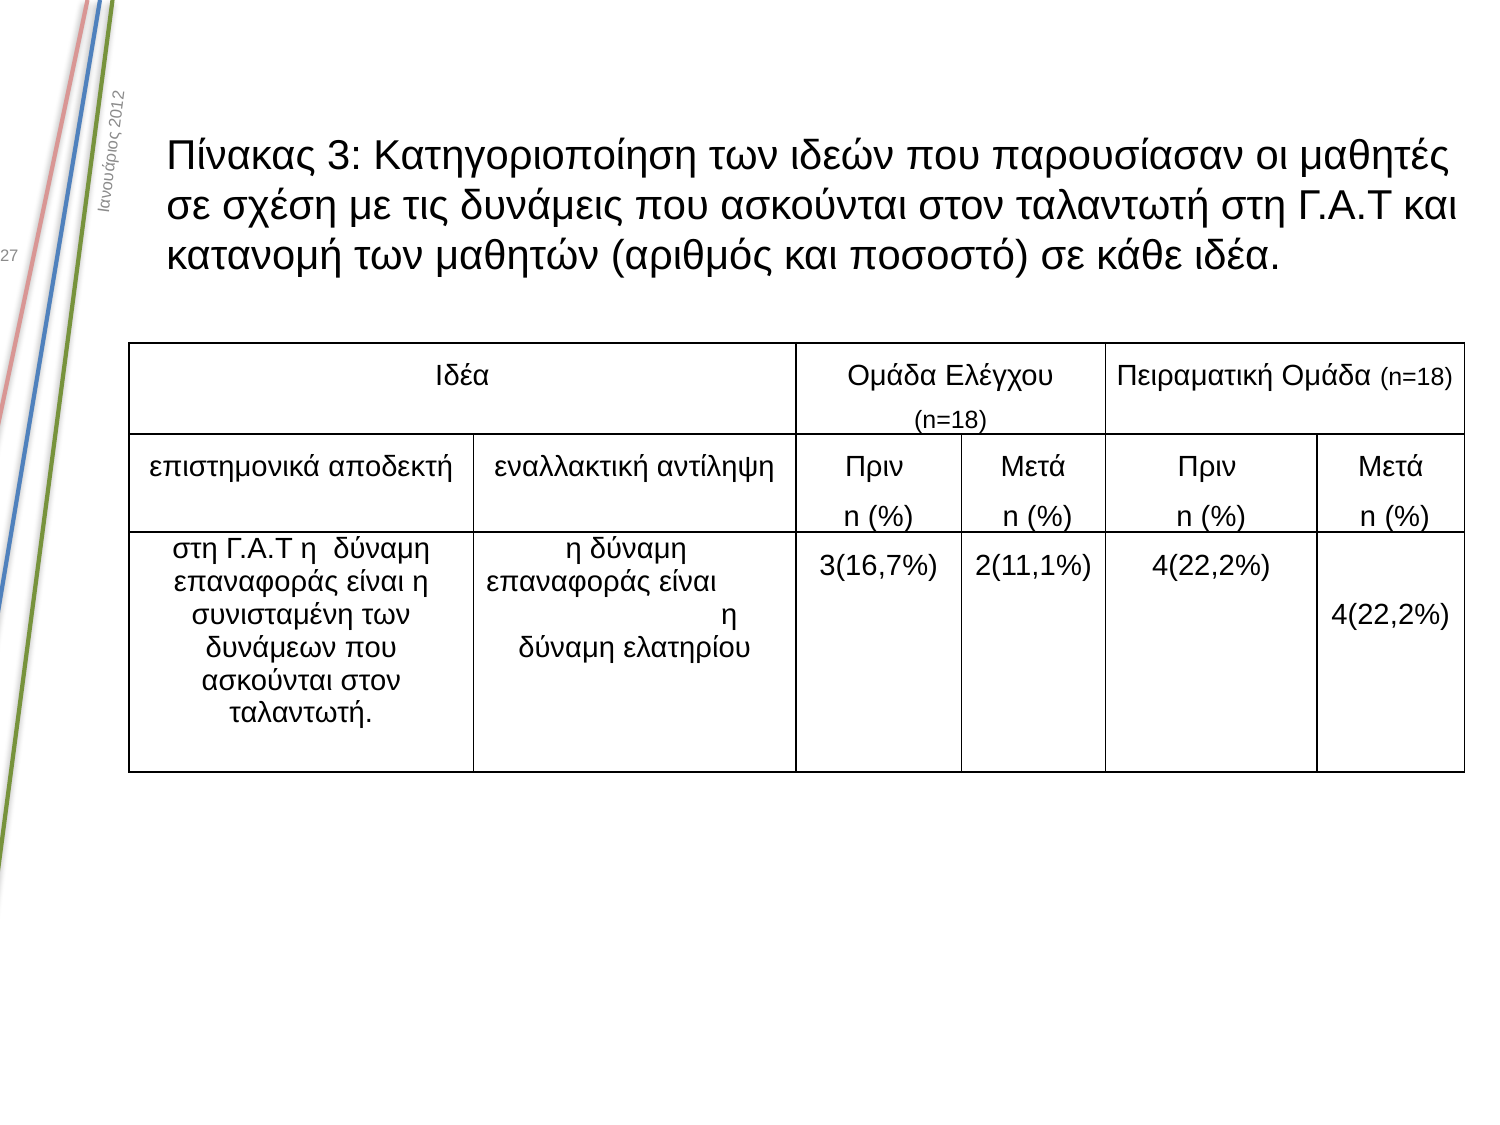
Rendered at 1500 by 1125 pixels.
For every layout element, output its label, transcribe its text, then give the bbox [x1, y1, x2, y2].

text_box Ιανουάριος 2012 [75, 0, 160, 185]
table_cell Πριν n (%) [1106, 435, 1316, 531]
table_cell Μετά n (%) [1318, 435, 1464, 531]
table_cell 3(16,7%) [797, 533, 961, 771]
table_cell στη Γ.Α.Τ η δύναμη επαναφοράς είναι η συνισταμένη των δυνάμεων που ασκούνται στον ταλαντωτή. [130, 547, 473, 771]
table_cell Μετά n (%) [962, 435, 1105, 531]
table_cell εναλλακτική αντίληψη [529, 435, 795, 531]
table_header Πειραματική Ομάδα (n=18) [1106, 344, 1464, 433]
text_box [0, 187, 276, 279]
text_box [0, 281, 382, 394]
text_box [0, 412, 526, 538]
title Πίνακας 3: Κατηγοριοποίηση των ιδεών που παρουσίασαν οι μαθητές σε σχέση με τις δυνάμεις που ασκούνται στον ταλαντωτή στη Γ.Α.Τ και κατανομή των μαθητών (αριθμός και ποσοστό) σε κάθε ιδέα. [151, 133, 1500, 322]
table_header Ιδέα [130, 344, 795, 433]
table_header Ομάδα Ελέγχου (n=18) [797, 344, 1105, 433]
table_cell 4(22,2%) [1318, 533, 1464, 771]
table_cell η δύναμη επαναφοράς είναι η δύναμη ελατηρίου [474, 533, 795, 771]
table_cell 4(22,2%) [1106, 533, 1316, 771]
table_cell Πριν n (%) [797, 435, 961, 531]
table_cell 2(11,1%) [962, 533, 1105, 771]
